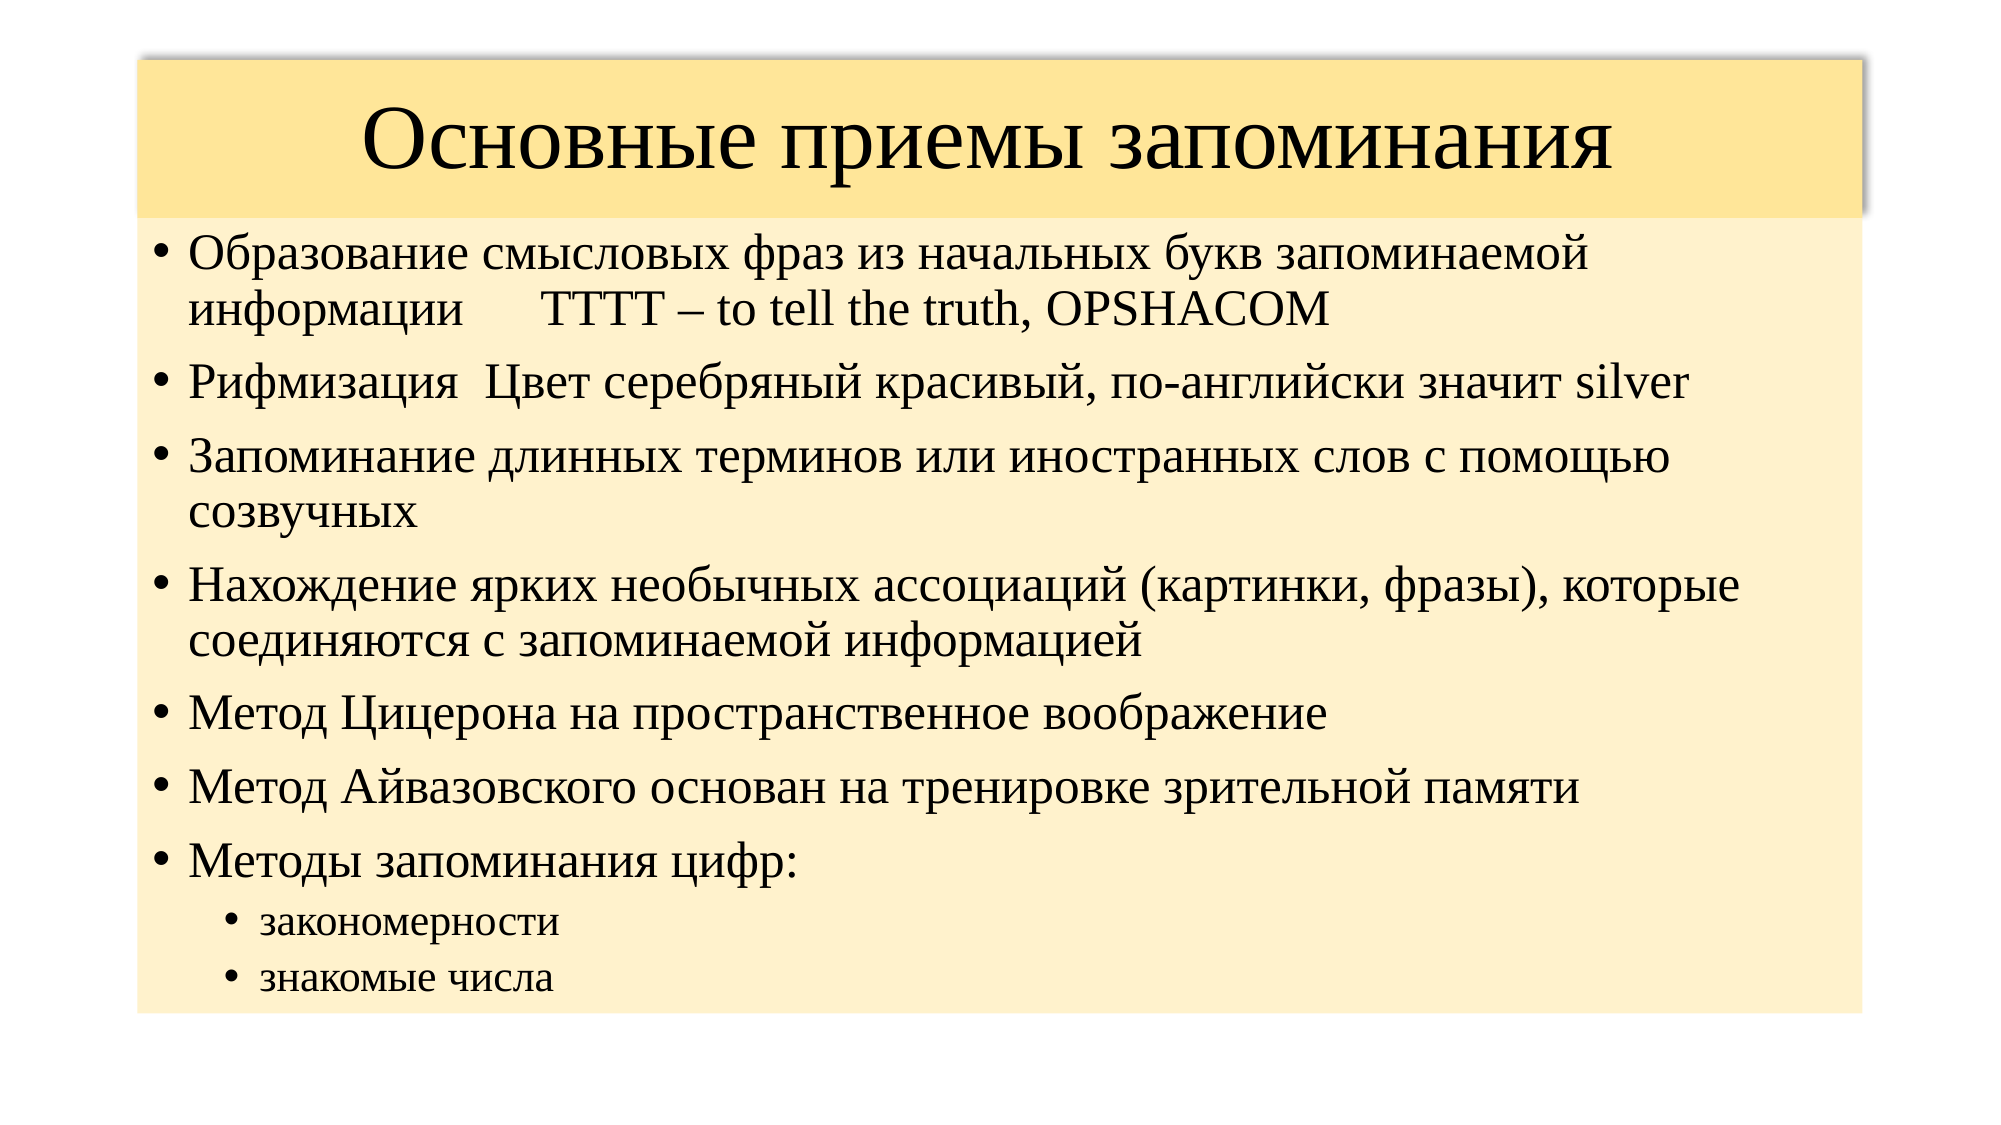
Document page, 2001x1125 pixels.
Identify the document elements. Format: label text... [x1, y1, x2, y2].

title Основные приемы запоминания [137, 59, 1863, 218]
list Образование смысловых фраз из начальных букв запоминаемой информации ТТТТ – to tell the truth, OPSHACOM Рифмизация Цвет серебряный красивый, по-английски значит silver Запоминание длинных терминов или иностранных слов с помощью созвучных Нахождение ярких необычных ассоциаций (картинки, фразы), которые соединяются с запоминаемой информацией Метод Цицерона на пространственное воображение Метод Айвазовского основан на тренировке зрительной памяти Методы запоминания цифр: закономерности знакомые числа [137, 218, 1863, 1014]
